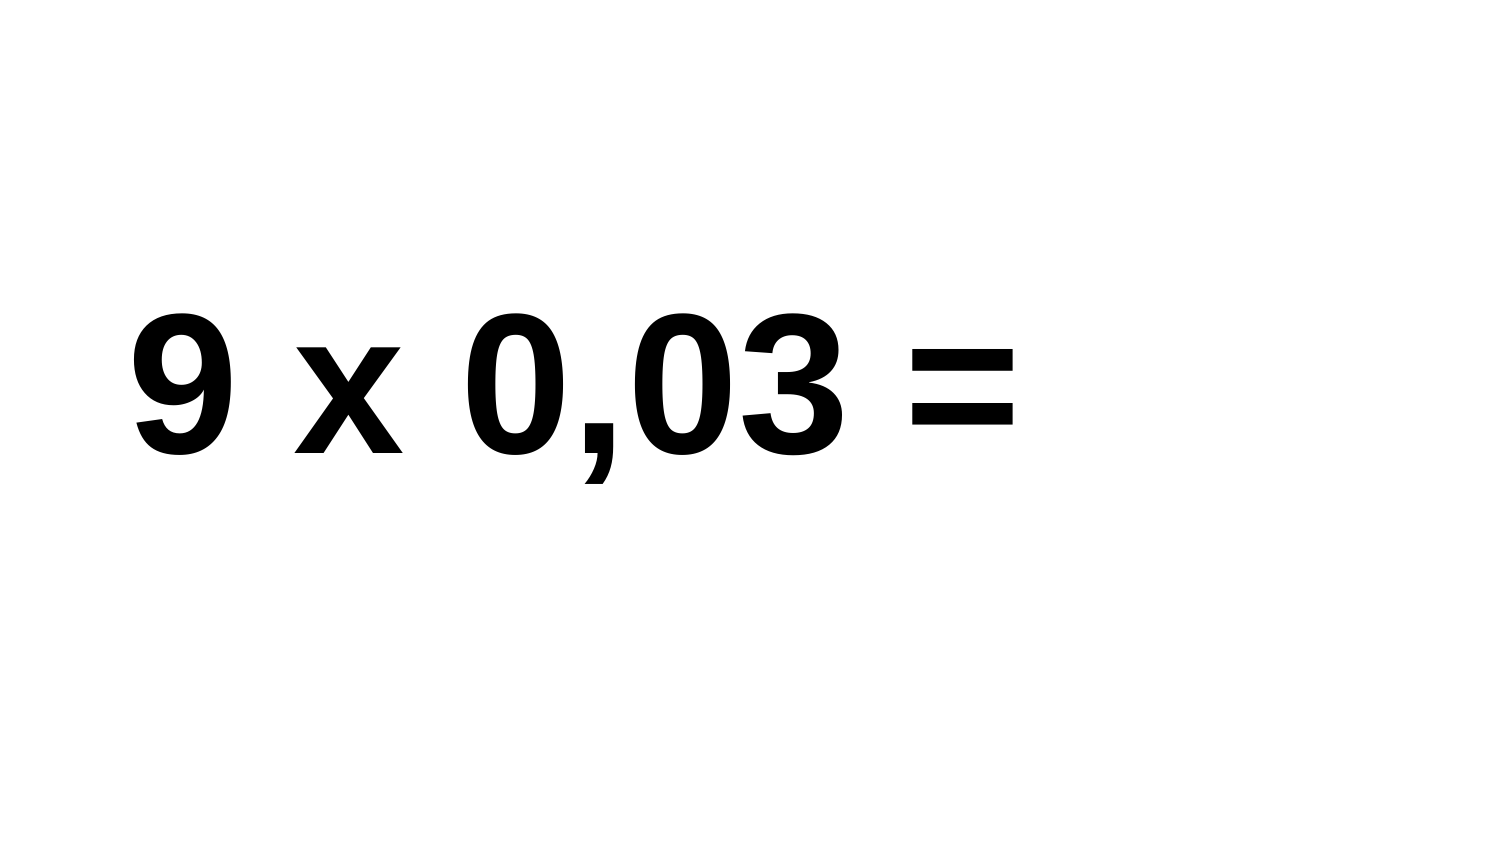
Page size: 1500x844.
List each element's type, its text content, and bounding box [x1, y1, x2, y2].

text_box 9 x 0,03 = [112, 318, 1388, 509]
